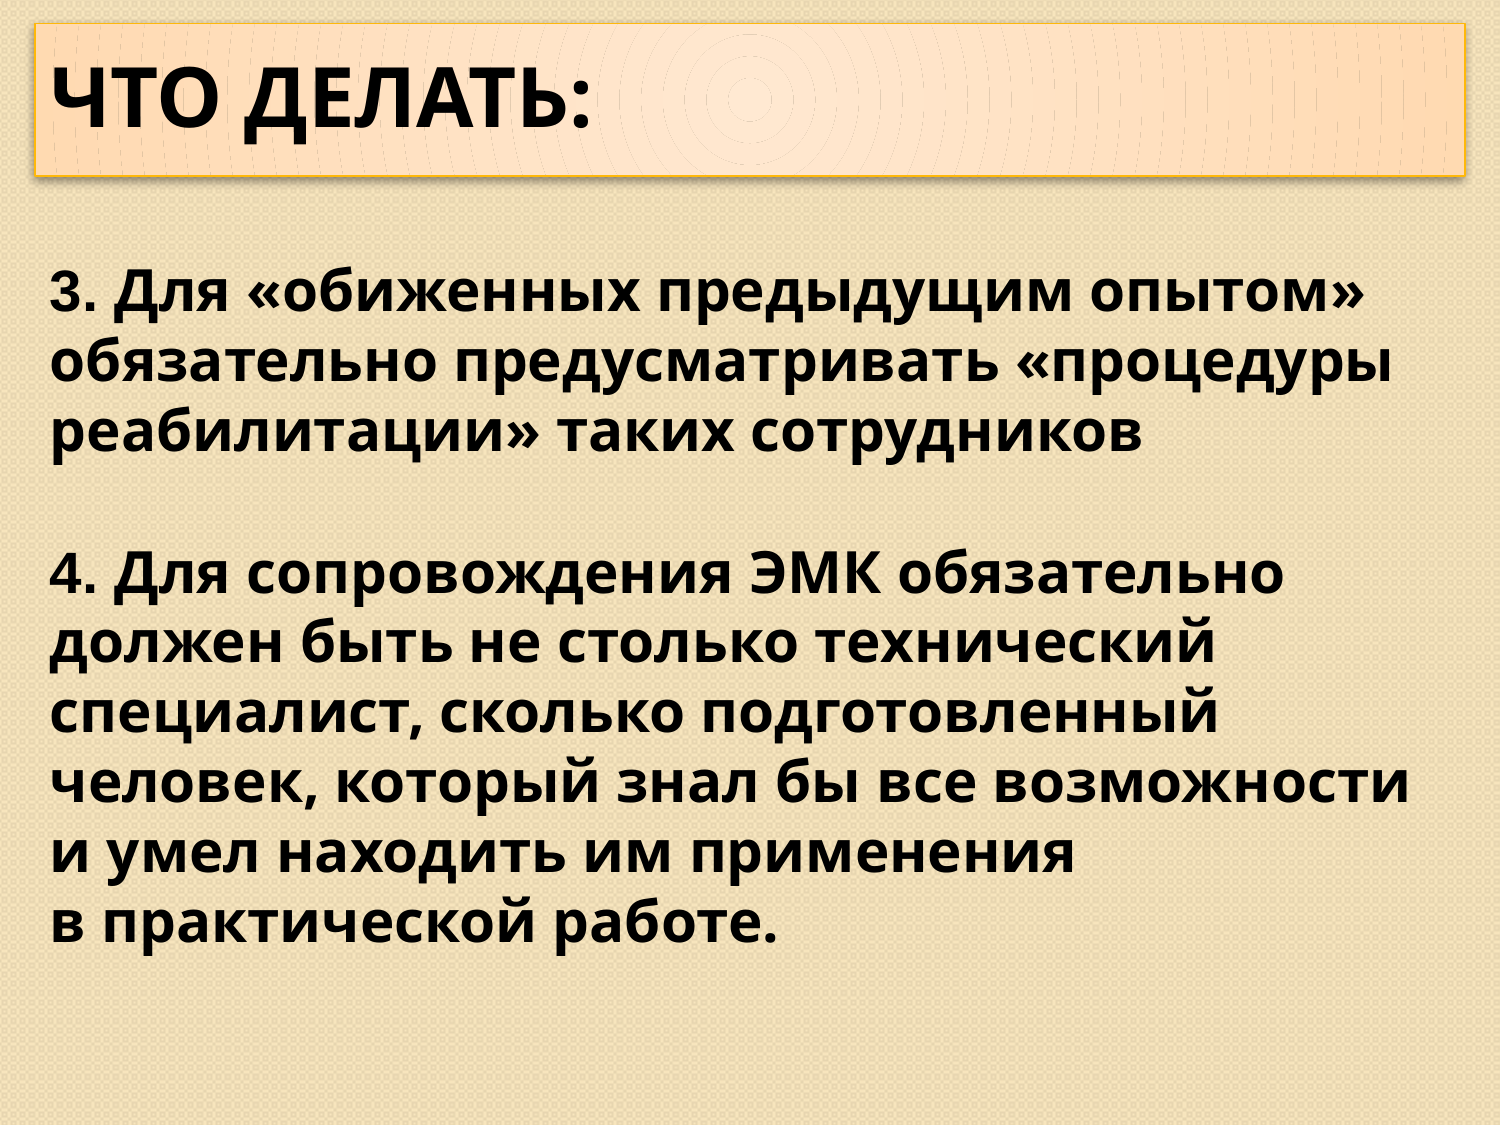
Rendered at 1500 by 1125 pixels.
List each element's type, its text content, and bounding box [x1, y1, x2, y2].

text_box 4. Для сопровождения ЭМК обязательно должен быть не столько технический специалист, сколько подготовленный человек, который знал бы все возможности и умел находить им применения в практической работе. [35, 527, 1465, 962]
text_box 3. Для «обиженных предыдущим опытом» обязательно предусматривать «процедуры реабилитации» таких сотрудников [35, 246, 1465, 471]
title ЧТО ДЕЛАТЬ: [34, 23, 1466, 177]
